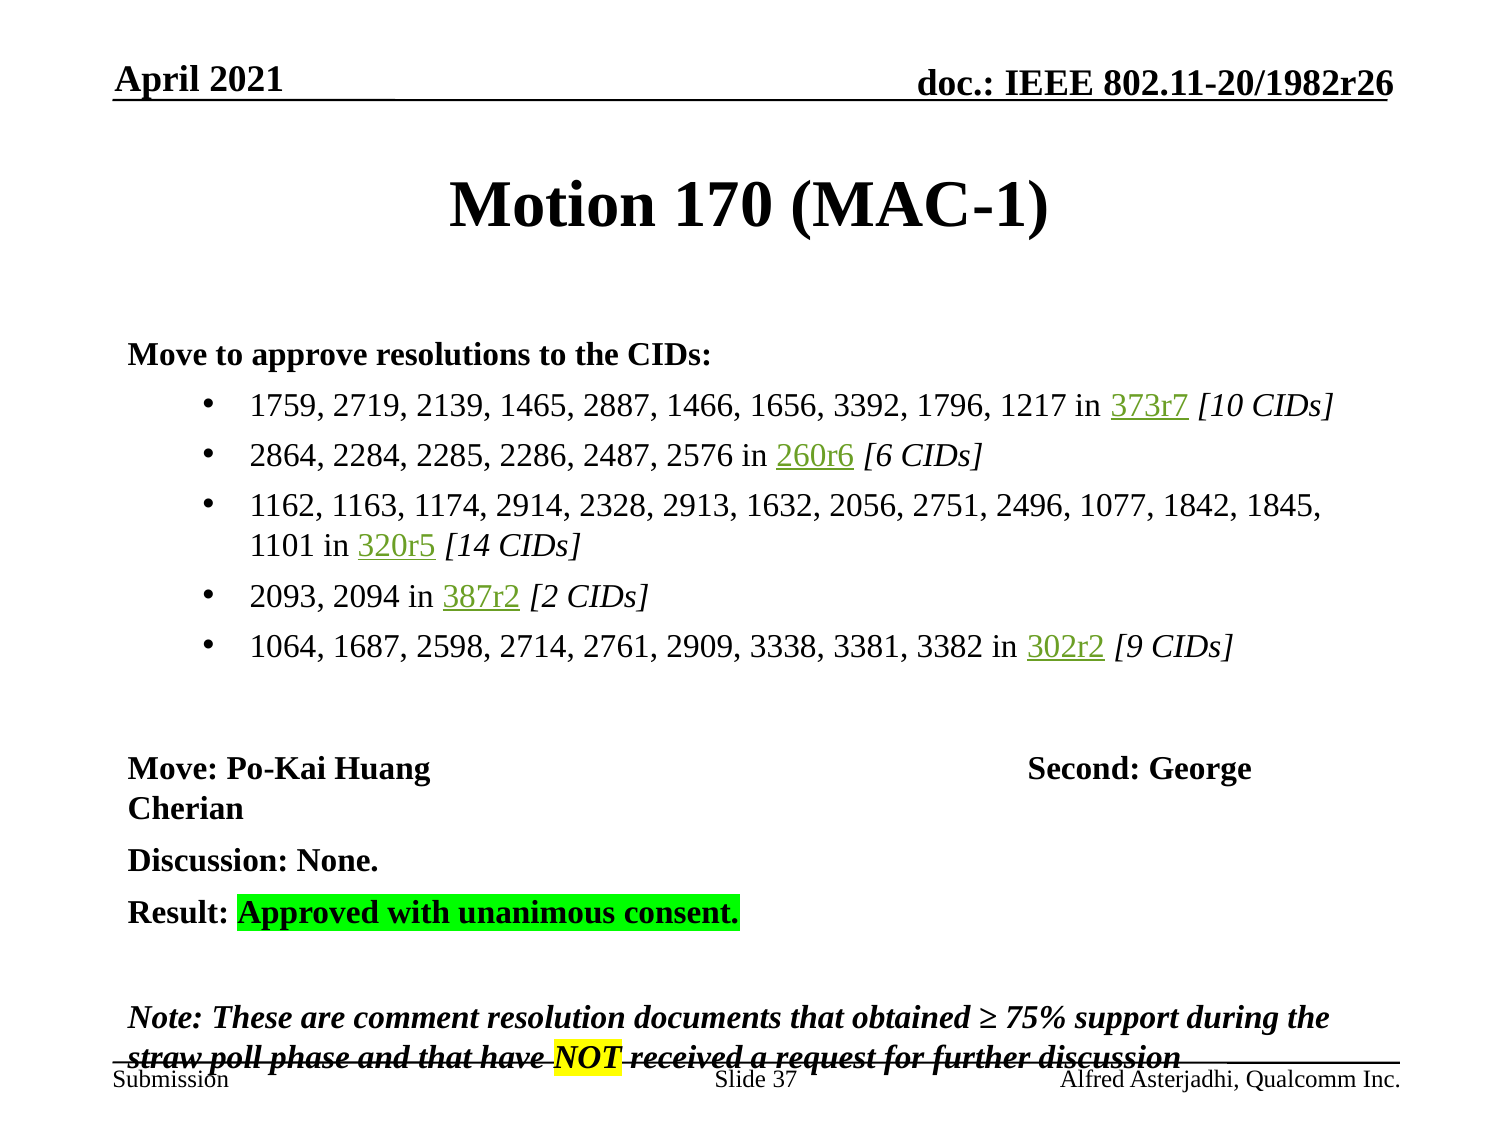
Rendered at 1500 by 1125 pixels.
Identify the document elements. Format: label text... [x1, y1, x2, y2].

list Move to approve resolutions to the CIDs: 1759, 2719, 2139, 1465, 2887, 1466, 1656, 3392, 1796, 1217 in 373r7 [10 CIDs] 2864, 2284, 2285, 2286, 2487, 2576 in 260r6 [6 CIDs] 1162, 1163, 1174, 2914, 2328, 2913, 1632, 2056, 2751, 2496, 1077, 1842, 1845, 1101 in 320r5 [14 CIDs] 2093, 2094 in 387r2 [2 CIDs] 1064, 1687, 2598, 2714, 2761, 2909, 3338, 3381, 3382 in 302r2 [9 CIDs] Move: Po-Kai Huang Second: George Cherian Discussion: None. Result: Approved with unanimous consent. Note: These are comment resolution documents that obtained ≥ 75% support during the straw poll phase and that have NOT received a request for further discussion [112, 324, 1388, 1038]
footer Alfred Asterjadhi, Qualcomm Inc. [878, 1061, 1402, 1093]
title Motion 170 (MAC-1) [112, 112, 1388, 288]
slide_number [114, 54, 423, 100]
slide_number Slide 37 [712, 1061, 800, 1123]
